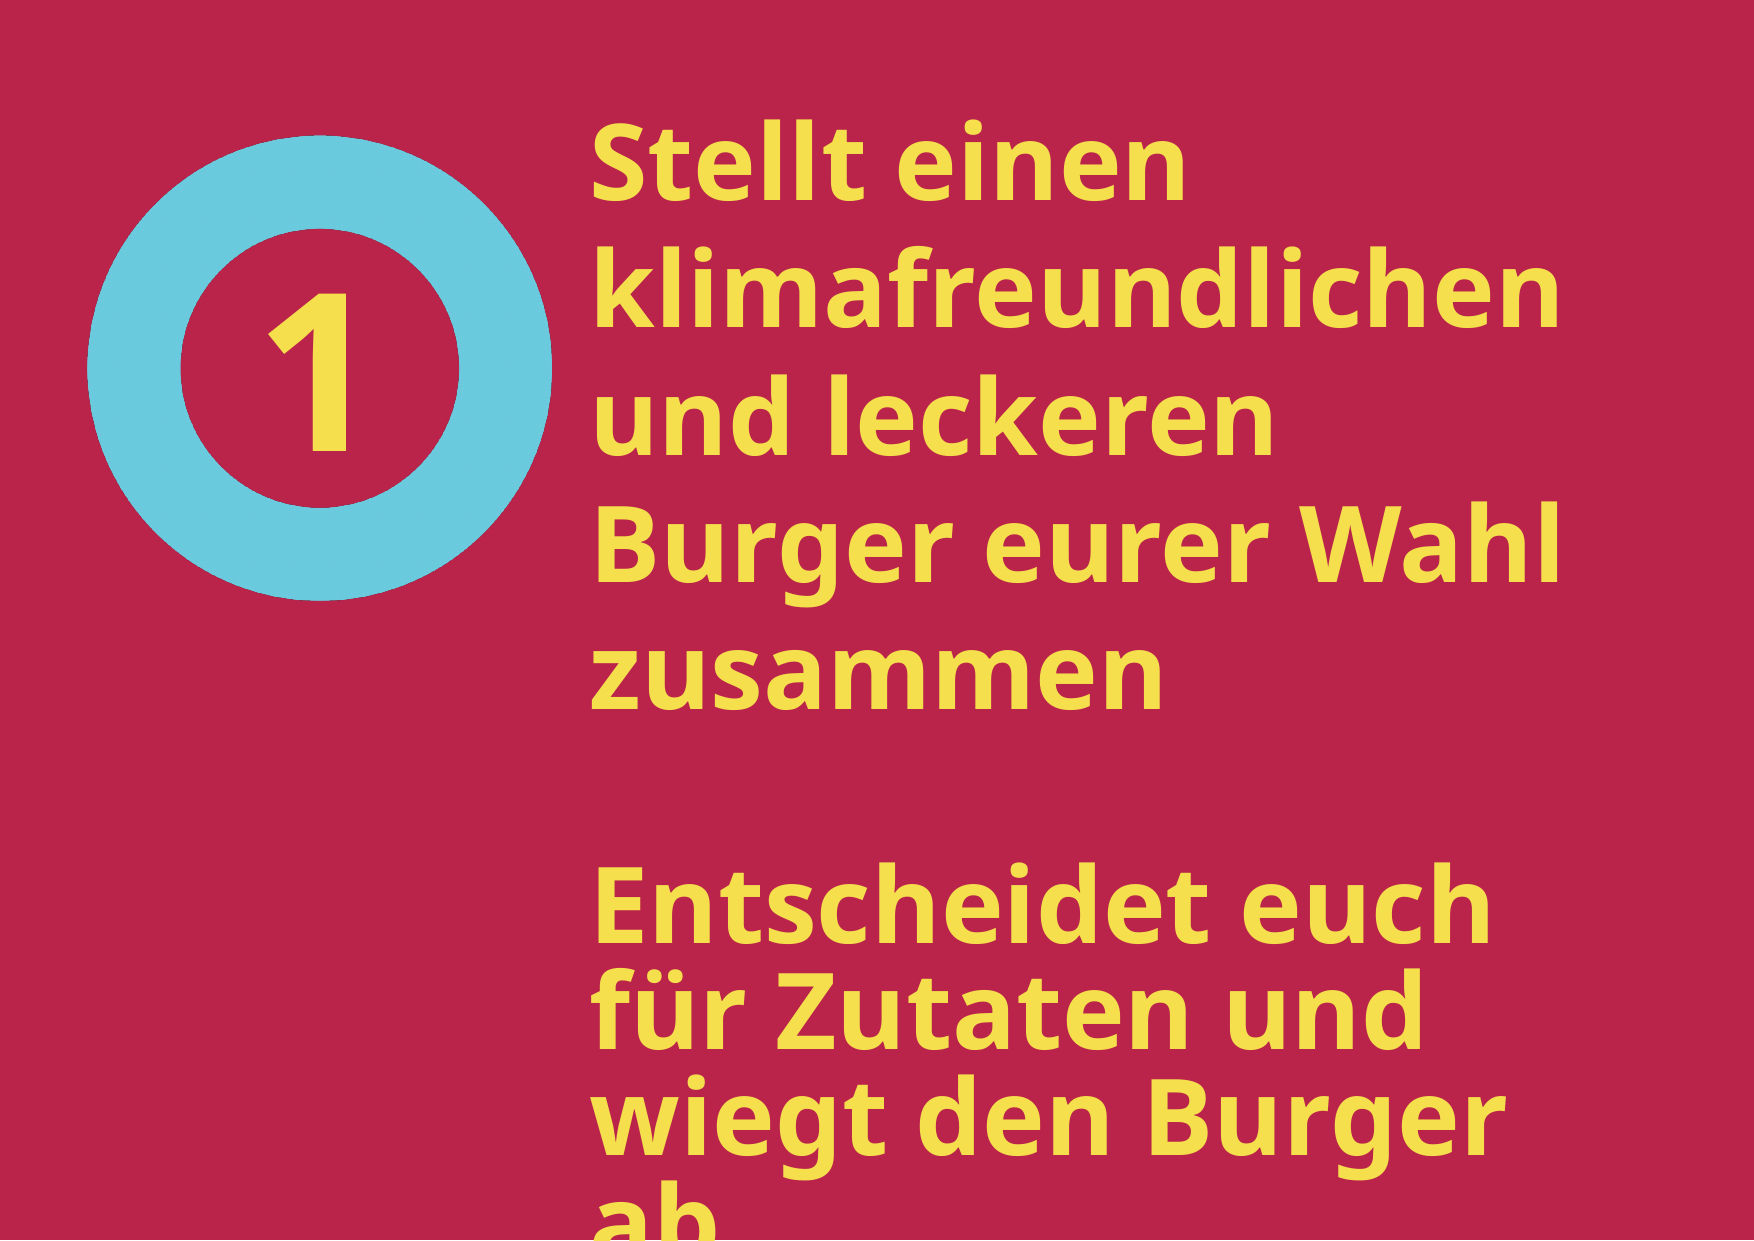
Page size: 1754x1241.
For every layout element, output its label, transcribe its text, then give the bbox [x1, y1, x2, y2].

text_box Stellt einen klimafreundlichen und leckeren Burger eurer Wahl zusammen Entscheidet euch für Zutaten und wiegt den Burger ab. [574, 87, 1667, 1241]
picture [87, 135, 552, 601]
